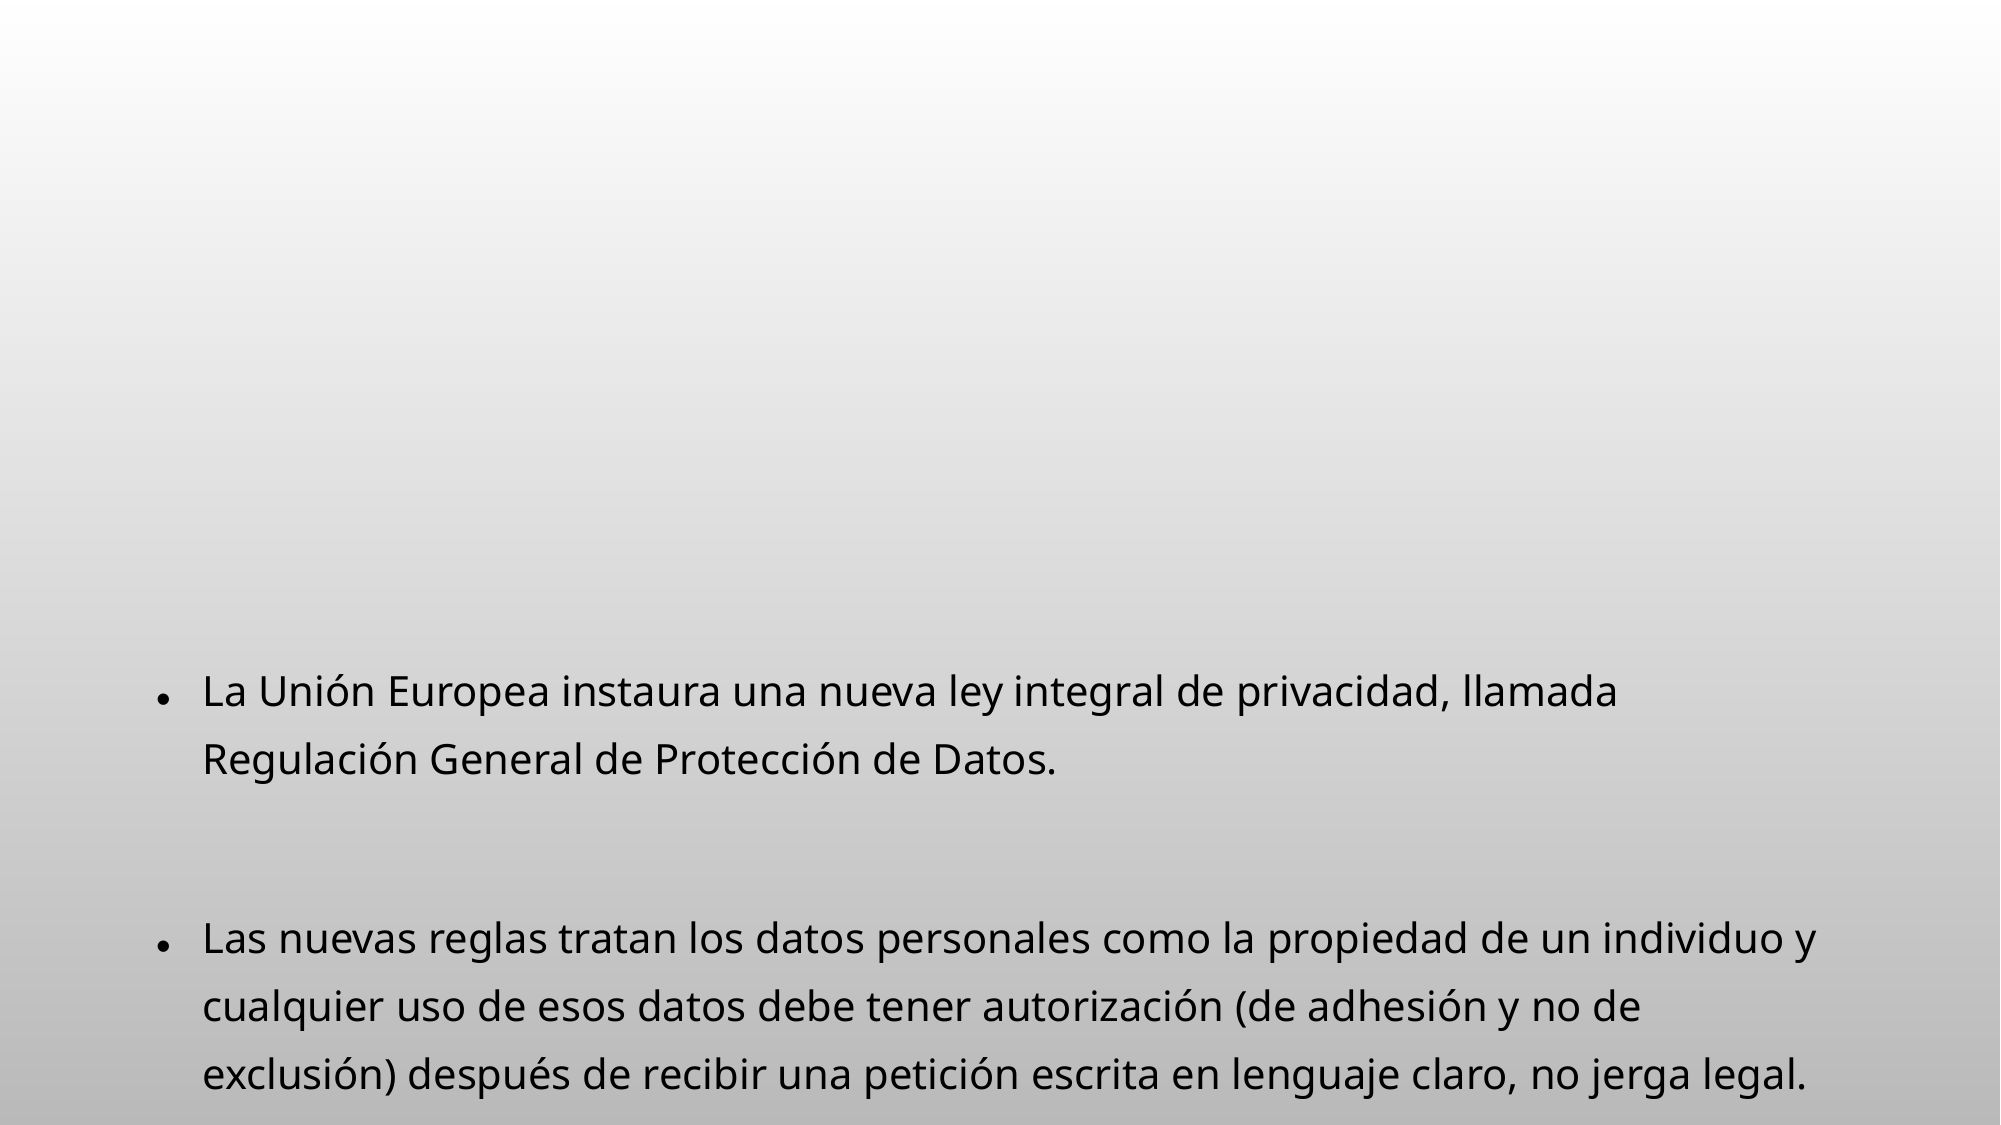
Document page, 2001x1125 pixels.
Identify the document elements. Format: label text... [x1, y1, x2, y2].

list La Unión Europea instaura una nueva ley integral de privacidad, llamada Regulación General de Protección de Datos. Las nuevas reglas tratan los datos personales como la propiedad de un individuo y cualquier uso de esos datos debe tener autorización (de adhesión y no de exclusión) después de recibir una petición escrita en lenguaje claro, no jerga legal. “Si tu información personal puede ayudar a influenciar las elecciones , lo cual afecta la vida de todos y el bienestar social, quizá la privacidad sí es importante después de todo” [149, 96, 1851, 1125]
